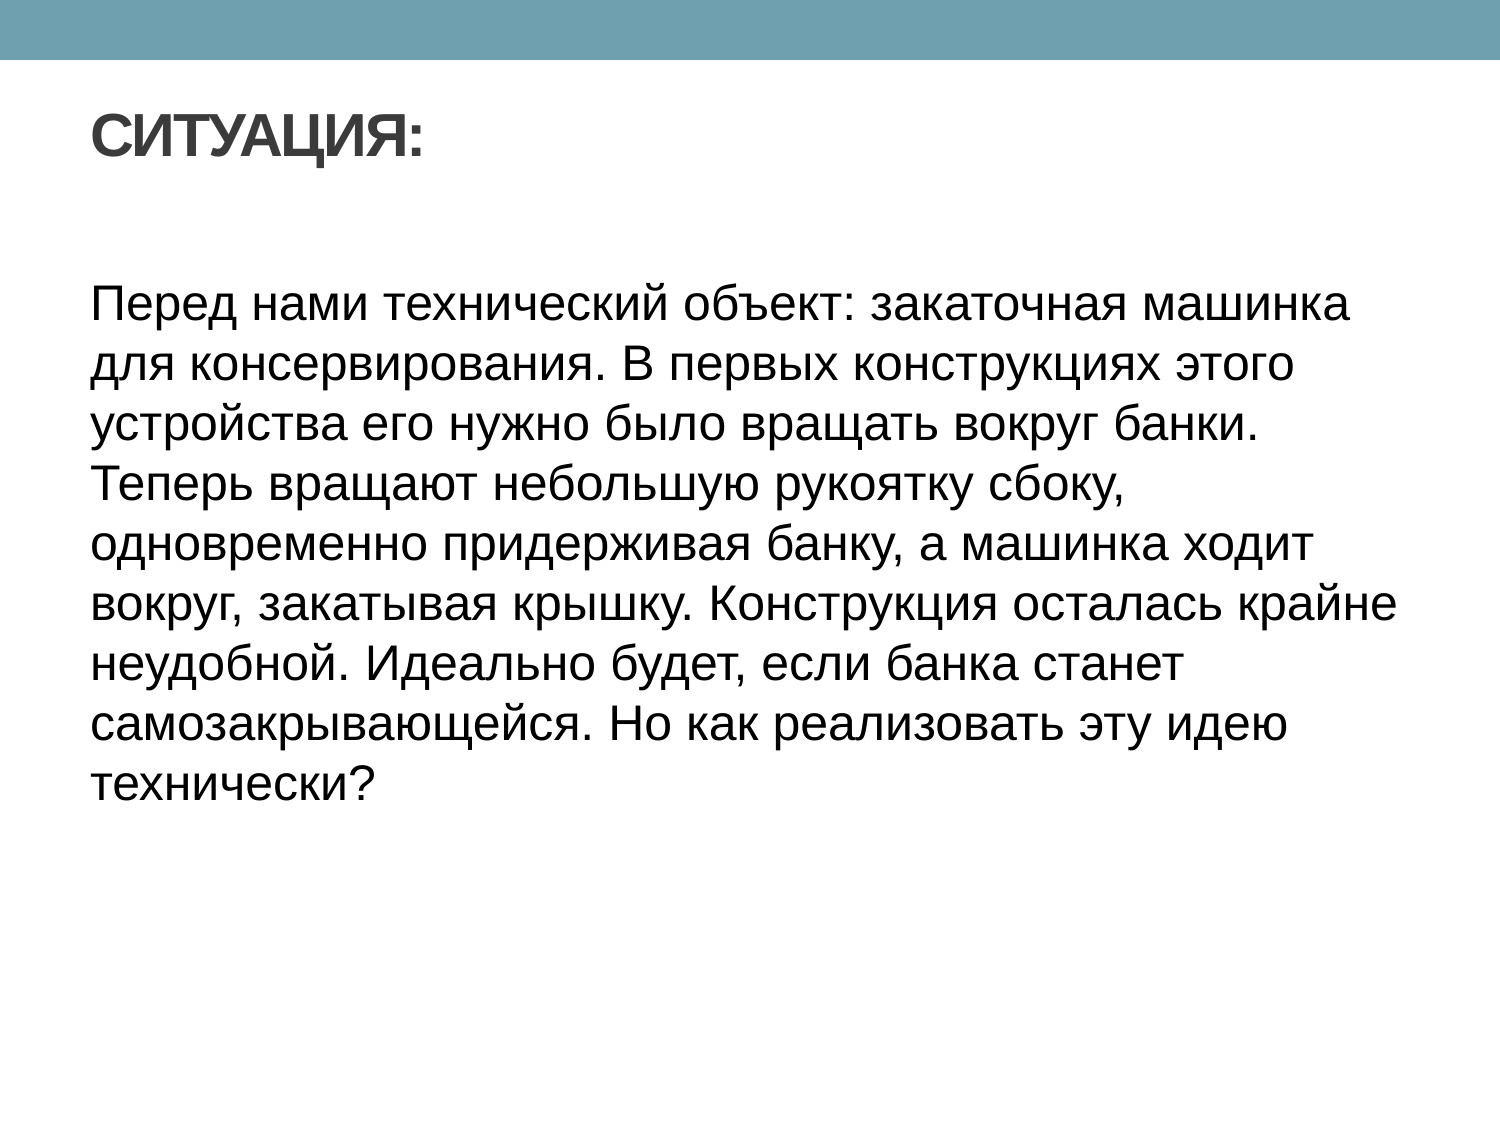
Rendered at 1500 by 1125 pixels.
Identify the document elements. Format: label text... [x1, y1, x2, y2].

title СИТУАЦИЯ: [75, 87, 1425, 250]
list Перед нами технический объект: закаточная машинка для консервирования. В первых конструкциях этого устройства его нужно было вращать вокруг банки. Теперь вращают небольшую рукоятку сбоку, одновременно придерживая банку, а машинка ходит вокруг, закатывая крышку. Конструкция осталась крайне неудобной. Идеально будет, если банка станет самозакрывающейся. Но как реализовать эту идею технически? [75, 262, 1425, 1063]
